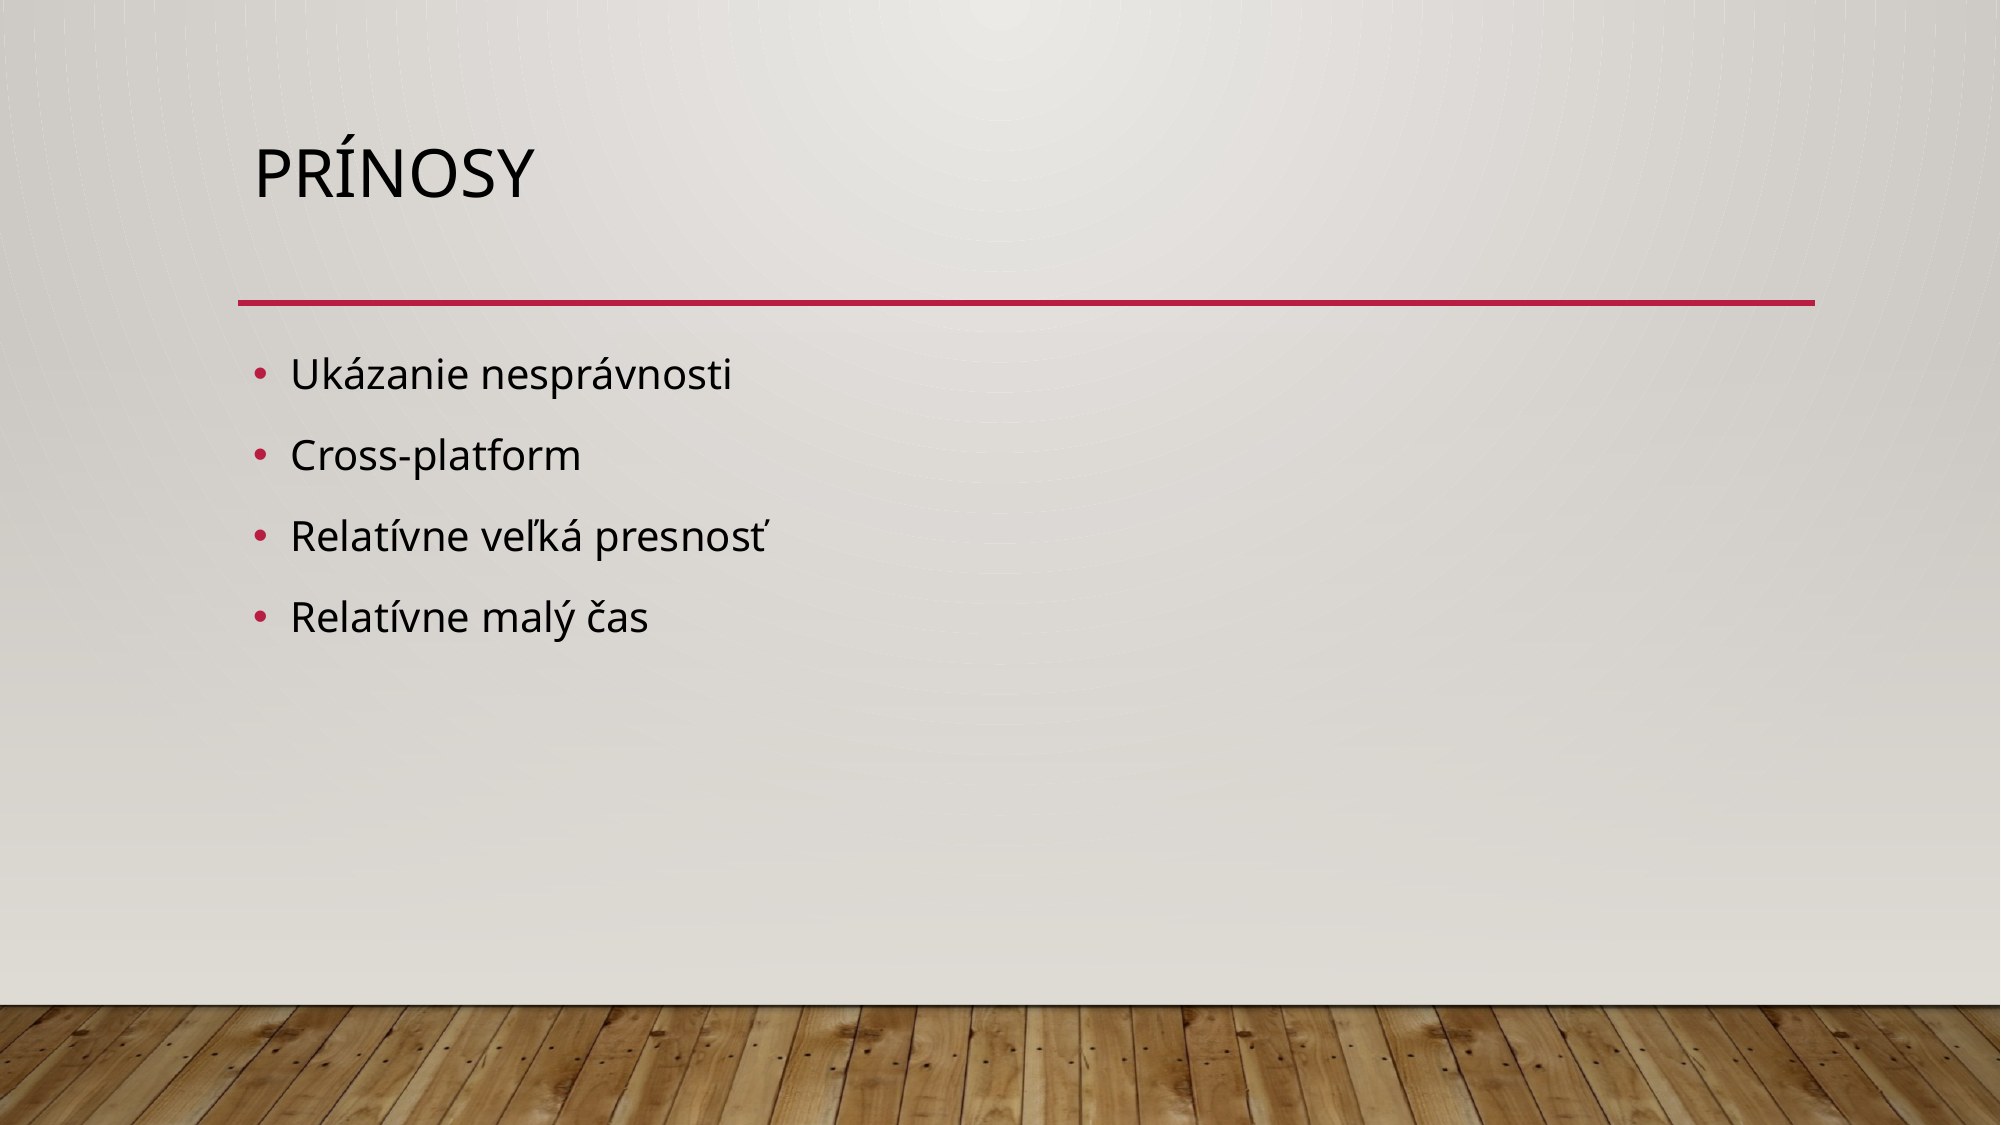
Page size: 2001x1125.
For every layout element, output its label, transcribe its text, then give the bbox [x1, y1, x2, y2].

title Prínosy [238, 131, 1814, 305]
list Ukázanie nesprávnosti Cross-platform Relatívne veľká presnosť Relatívne malý čas [238, 330, 1814, 897]
picture [0, 1005, 2000, 1125]
